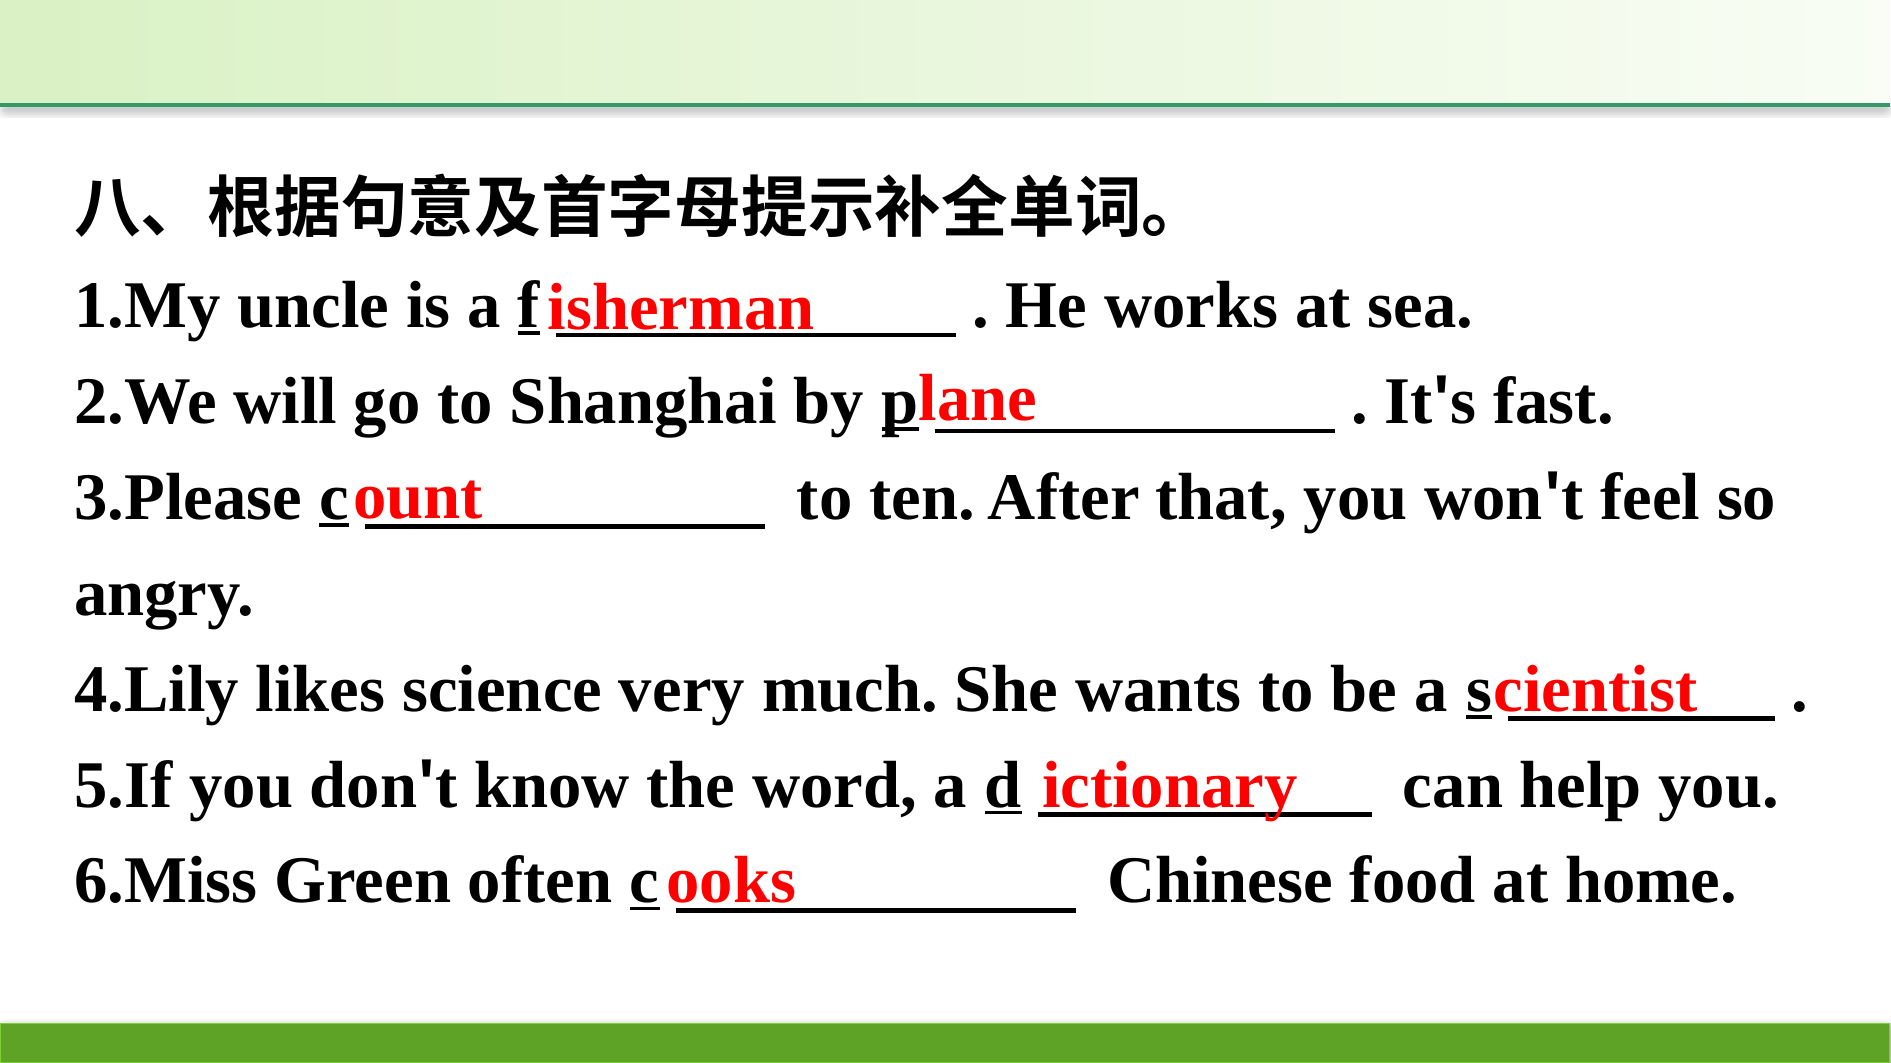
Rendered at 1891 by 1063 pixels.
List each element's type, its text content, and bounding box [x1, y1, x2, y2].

text_box 八、根据句意及首字母提示补全单词。 1.My uncle is a f . He works at sea. 2.We will go to Shanghai by p . It's fast. 3.Please c to ten. After that, you won't feel so angry. 4.Lily likes science very much. She wants to be a s . 5.If you don't know the word, a d can help you. 6.Miss Green often c Chinese food at home. [59, 141, 1833, 924]
text_box ooks [651, 812, 829, 923]
text_box ictionary [1027, 717, 1330, 829]
text_box ount [338, 428, 515, 540]
text_box isherman [533, 239, 830, 350]
text_box cientist [1479, 621, 1730, 732]
text_box lane [904, 330, 1070, 442]
